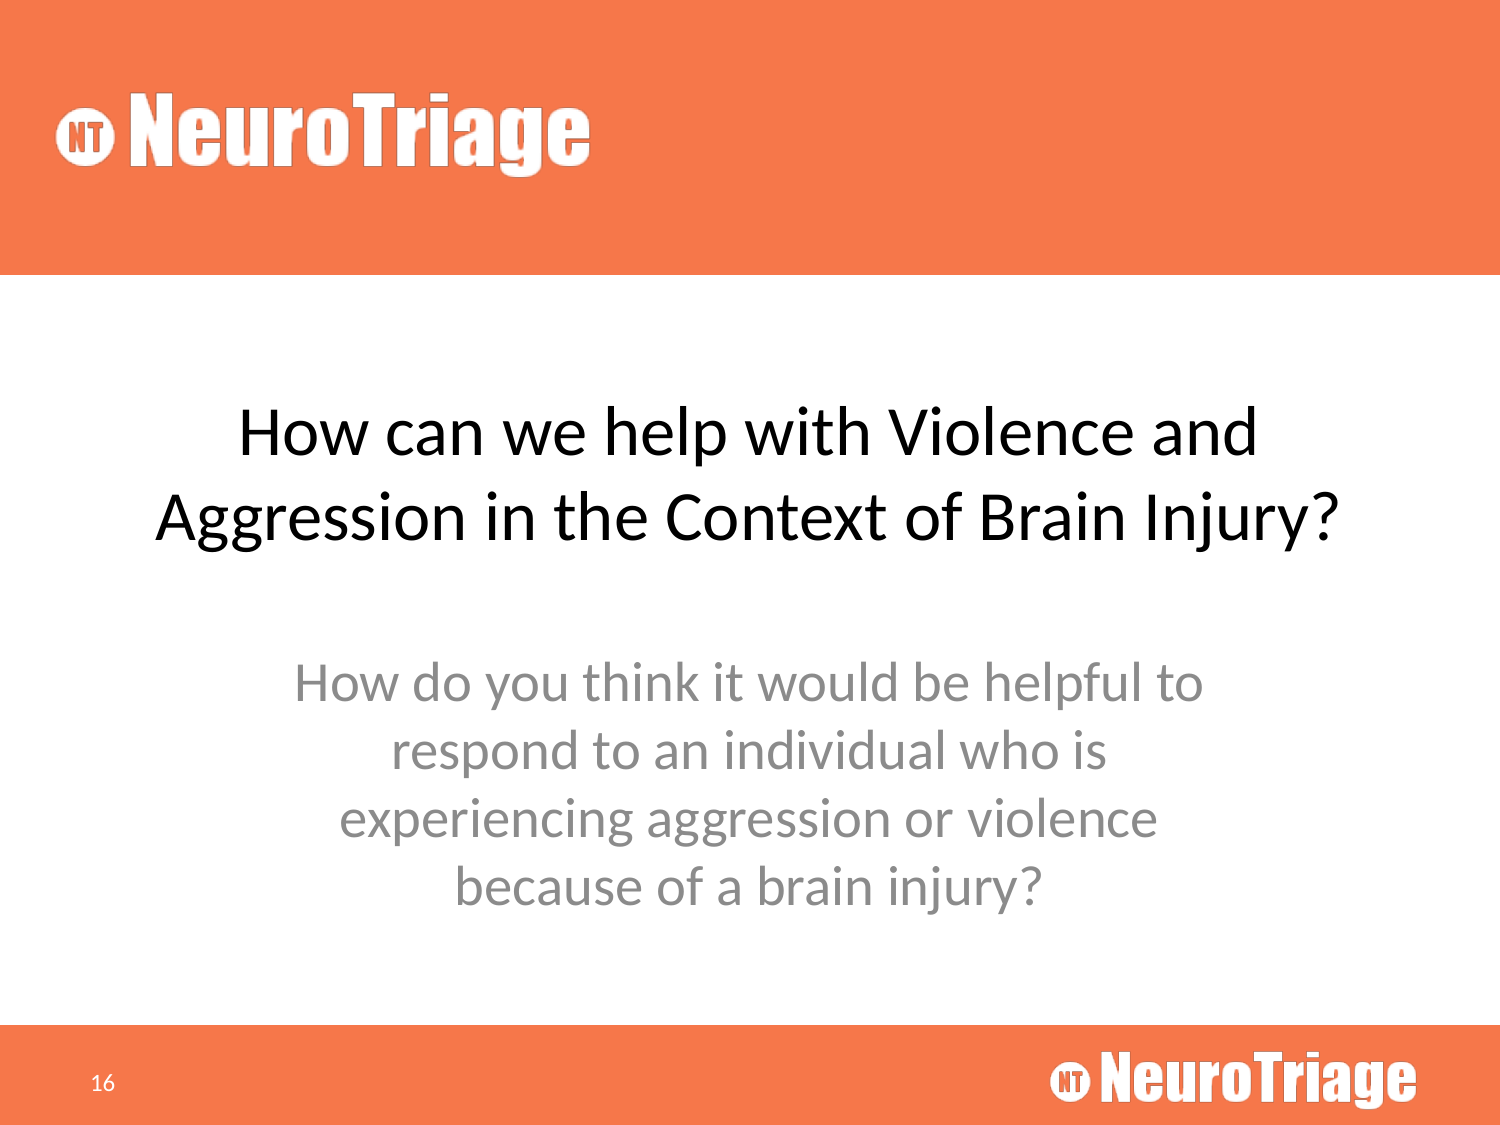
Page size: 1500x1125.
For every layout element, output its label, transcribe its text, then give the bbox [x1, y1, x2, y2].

picture [1037, 1030, 1425, 1125]
title How can we help with Violence and Aggression in the Context of Brain Injury? [112, 349, 1388, 591]
subtitle How do you think it would be helpful to respond to an individual who is experiencing aggression or violence because of a brain injury? [225, 637, 1275, 925]
slide_number 16 [75, 1051, 425, 1112]
picture [37, 62, 603, 200]
